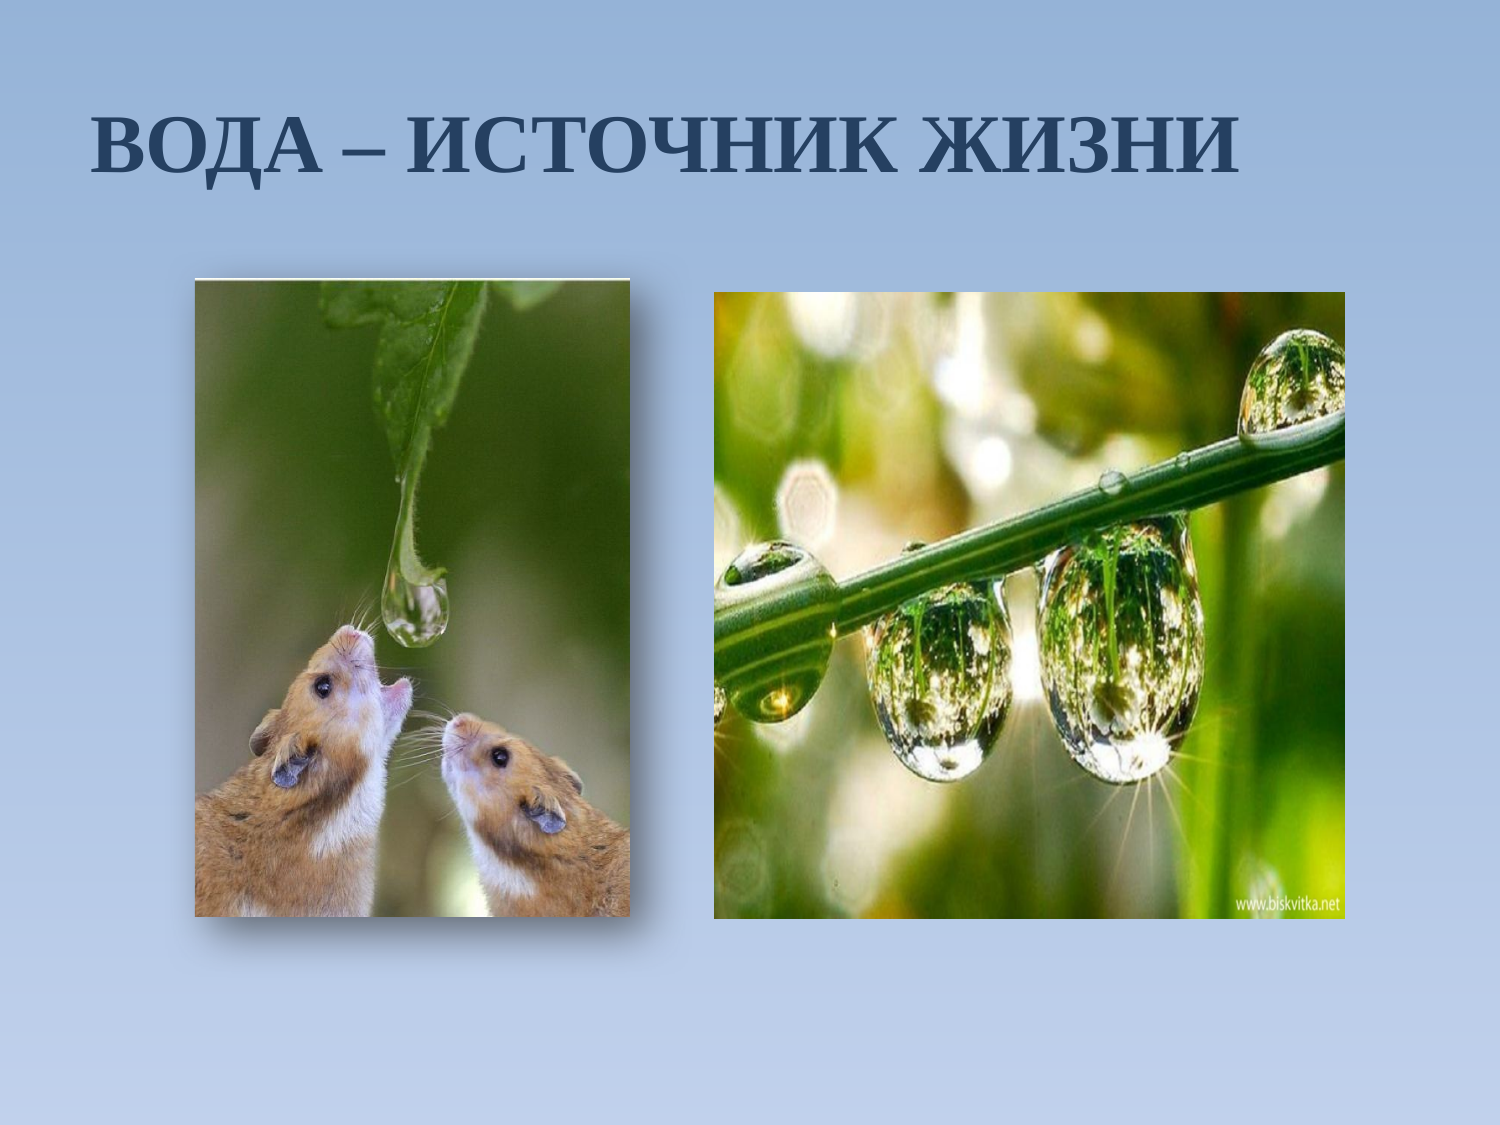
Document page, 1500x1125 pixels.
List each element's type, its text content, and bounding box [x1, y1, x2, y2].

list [714, 291, 1345, 919]
picture [194, 278, 631, 918]
title ВОДА – ИСТОЧНИК ЖИЗНИ [75, 45, 1425, 233]
